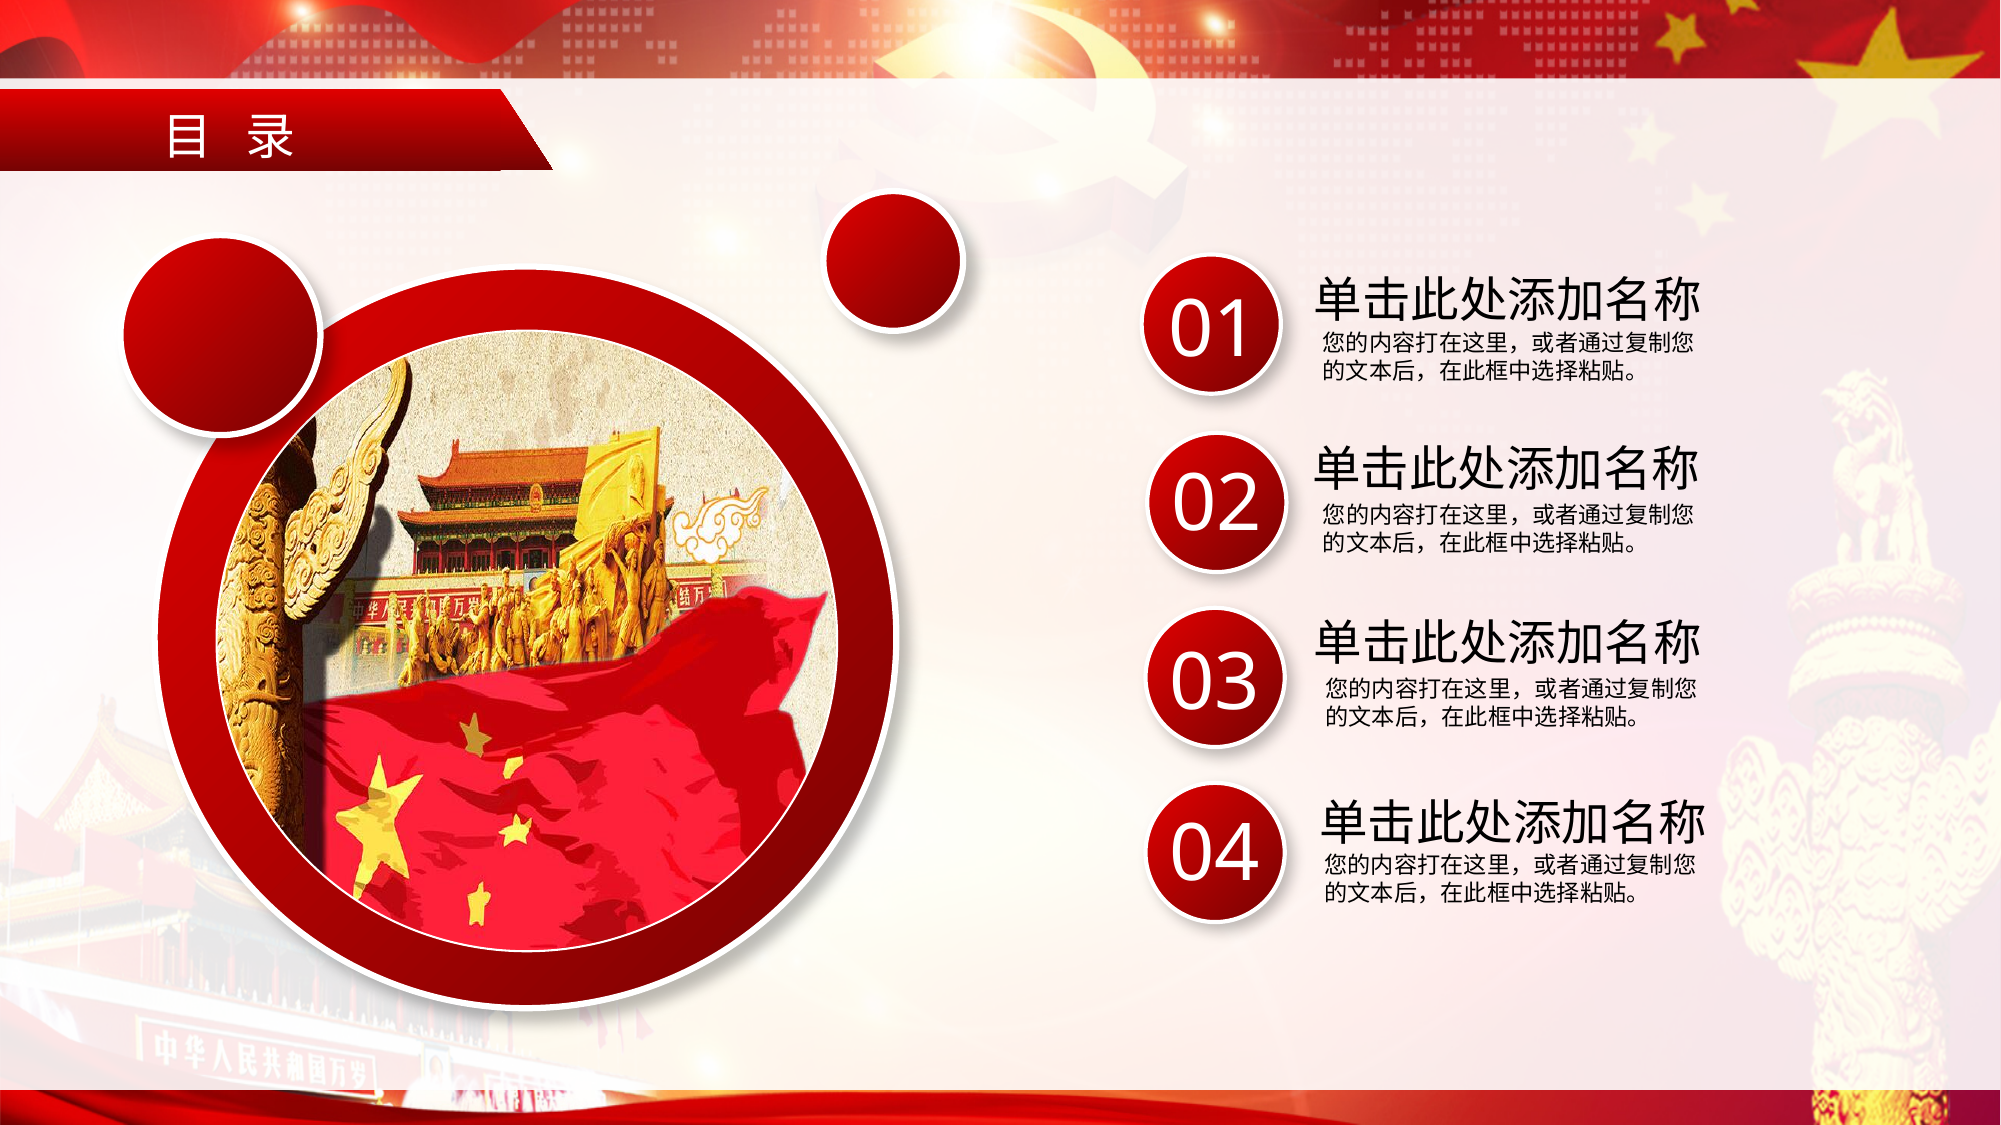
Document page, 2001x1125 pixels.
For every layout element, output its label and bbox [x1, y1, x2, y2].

picture [0, 0, 2001, 1125]
text_box [1263, 784, 1763, 915]
text_box [215, 329, 839, 953]
text_box [1272, 430, 1741, 565]
text_box [0, 77, 2000, 1091]
text_box [822, 190, 965, 332]
text_box [1141, 254, 1281, 394]
text_box [119, 234, 322, 437]
text_box [1145, 607, 1285, 748]
text_box [1297, 261, 1719, 393]
text_box [1145, 782, 1285, 923]
text_box [1147, 432, 1287, 573]
text_box [153, 265, 898, 1010]
text_box [0, 89, 553, 173]
text_box [1234, 604, 1781, 738]
